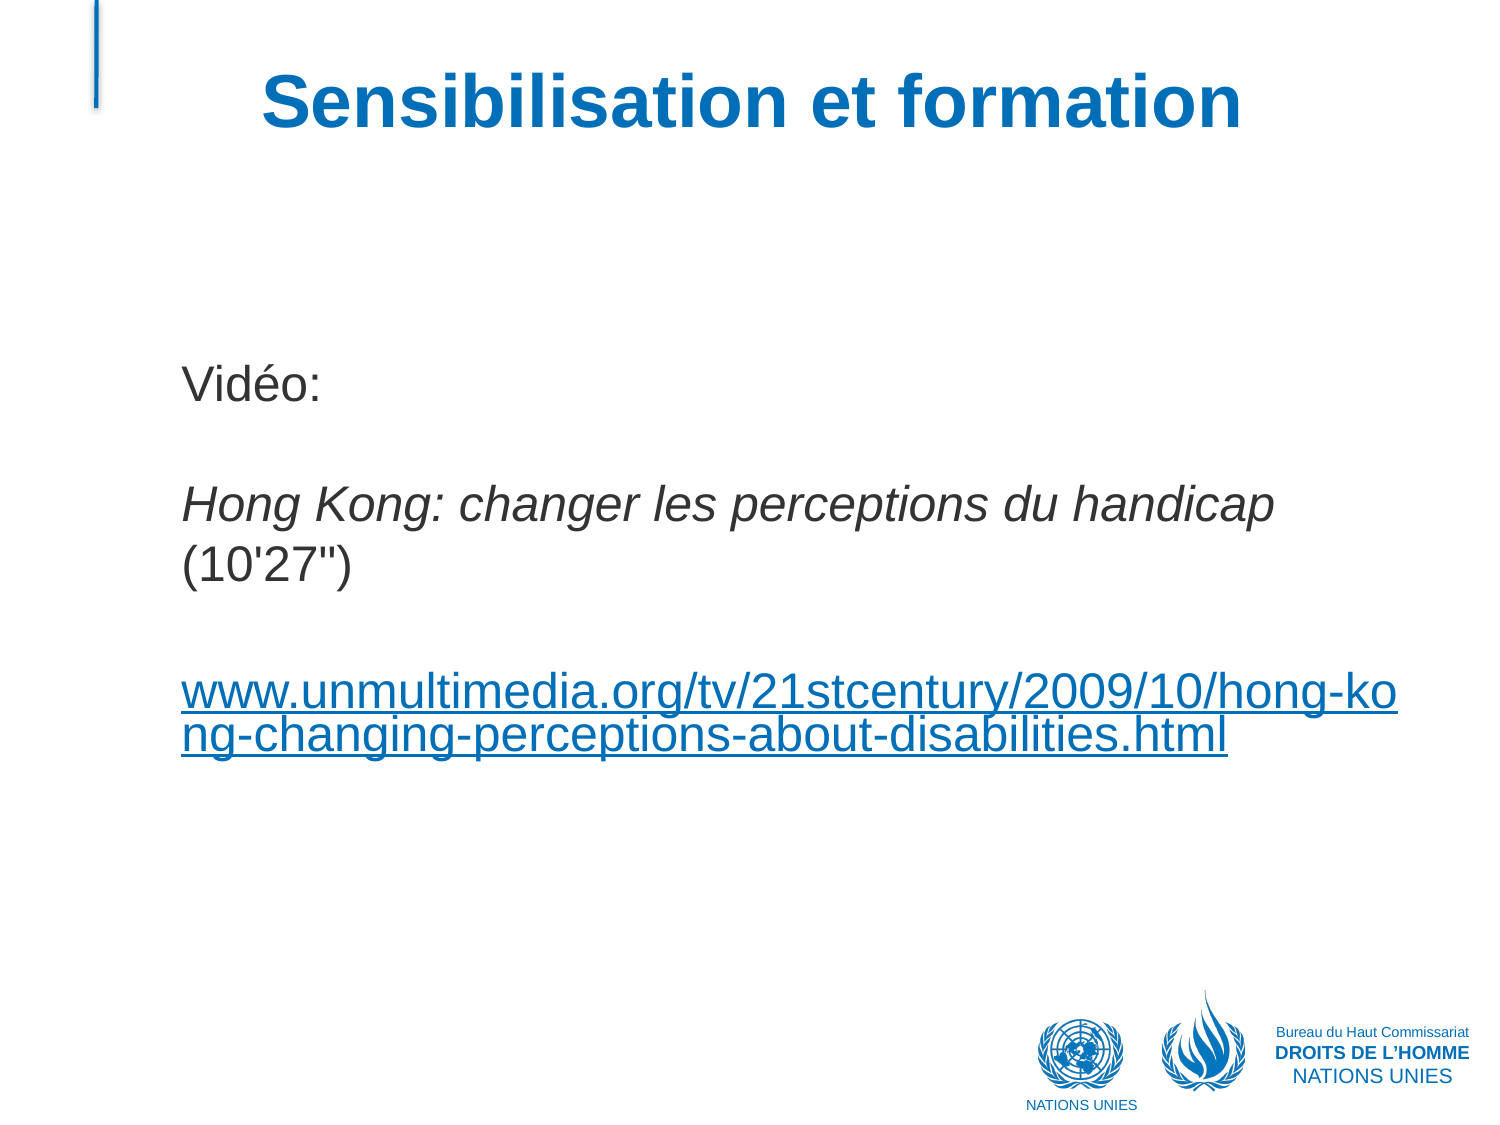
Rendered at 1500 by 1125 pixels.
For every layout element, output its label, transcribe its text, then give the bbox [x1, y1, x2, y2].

text_box NATIONS UNIES [980, 1088, 1184, 1121]
picture [1037, 990, 1457, 1107]
text_box Bureau du Haut Commissariat DROITS DE L’HOMME NATIONS UNIES [1245, 1015, 1500, 1096]
text_box Vidéo: Hong Kong: changer les perceptions du handicap (10'27") www.unmultimedia.org/tv/21stcentury/2009/10/hong-kong-changing-perceptions-about-disabilities.html [166, 223, 1437, 988]
title Sensibilisation et formation [68, 45, 1437, 224]
